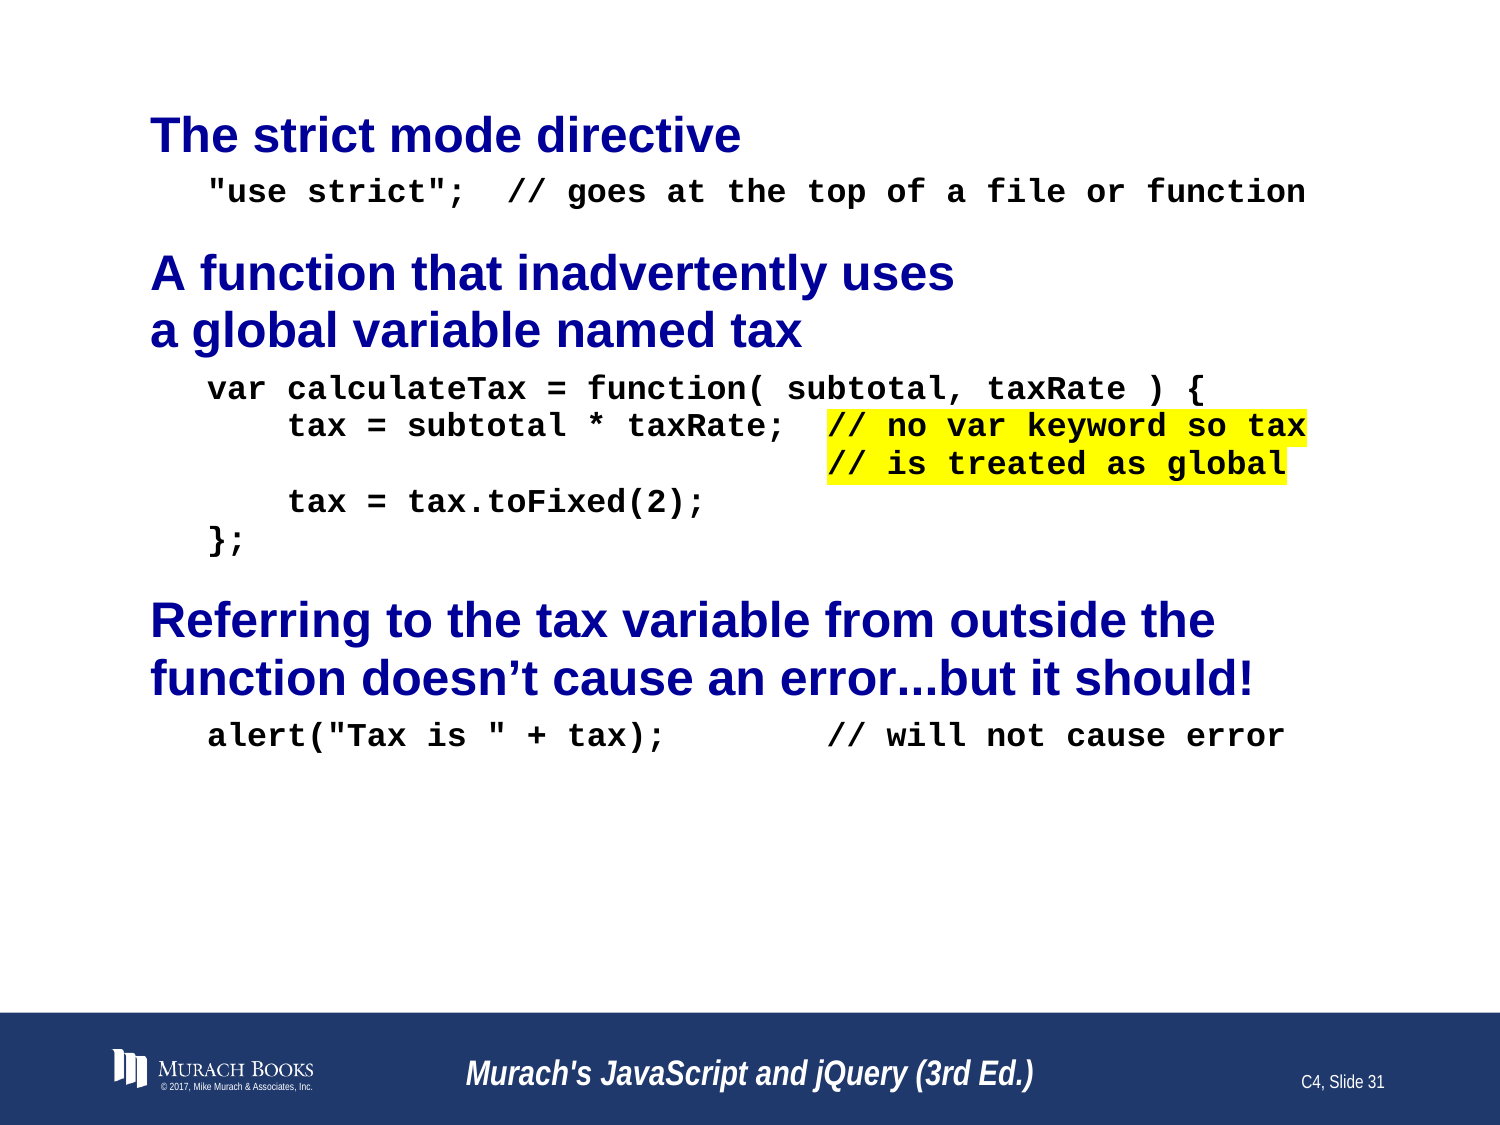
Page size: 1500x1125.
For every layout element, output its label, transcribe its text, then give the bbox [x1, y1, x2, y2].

slide_number Murach's JavaScript and jQuery (3rd Ed.) [463, 1025, 1050, 1100]
footer © 2017, Mike Murach & Associates, Inc. [12, 1025, 463, 1100]
title The strict mode directive [150, 102, 1350, 164]
slide_number C4, Slide 31 [1087, 1025, 1400, 1100]
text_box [149, 174, 1350, 757]
